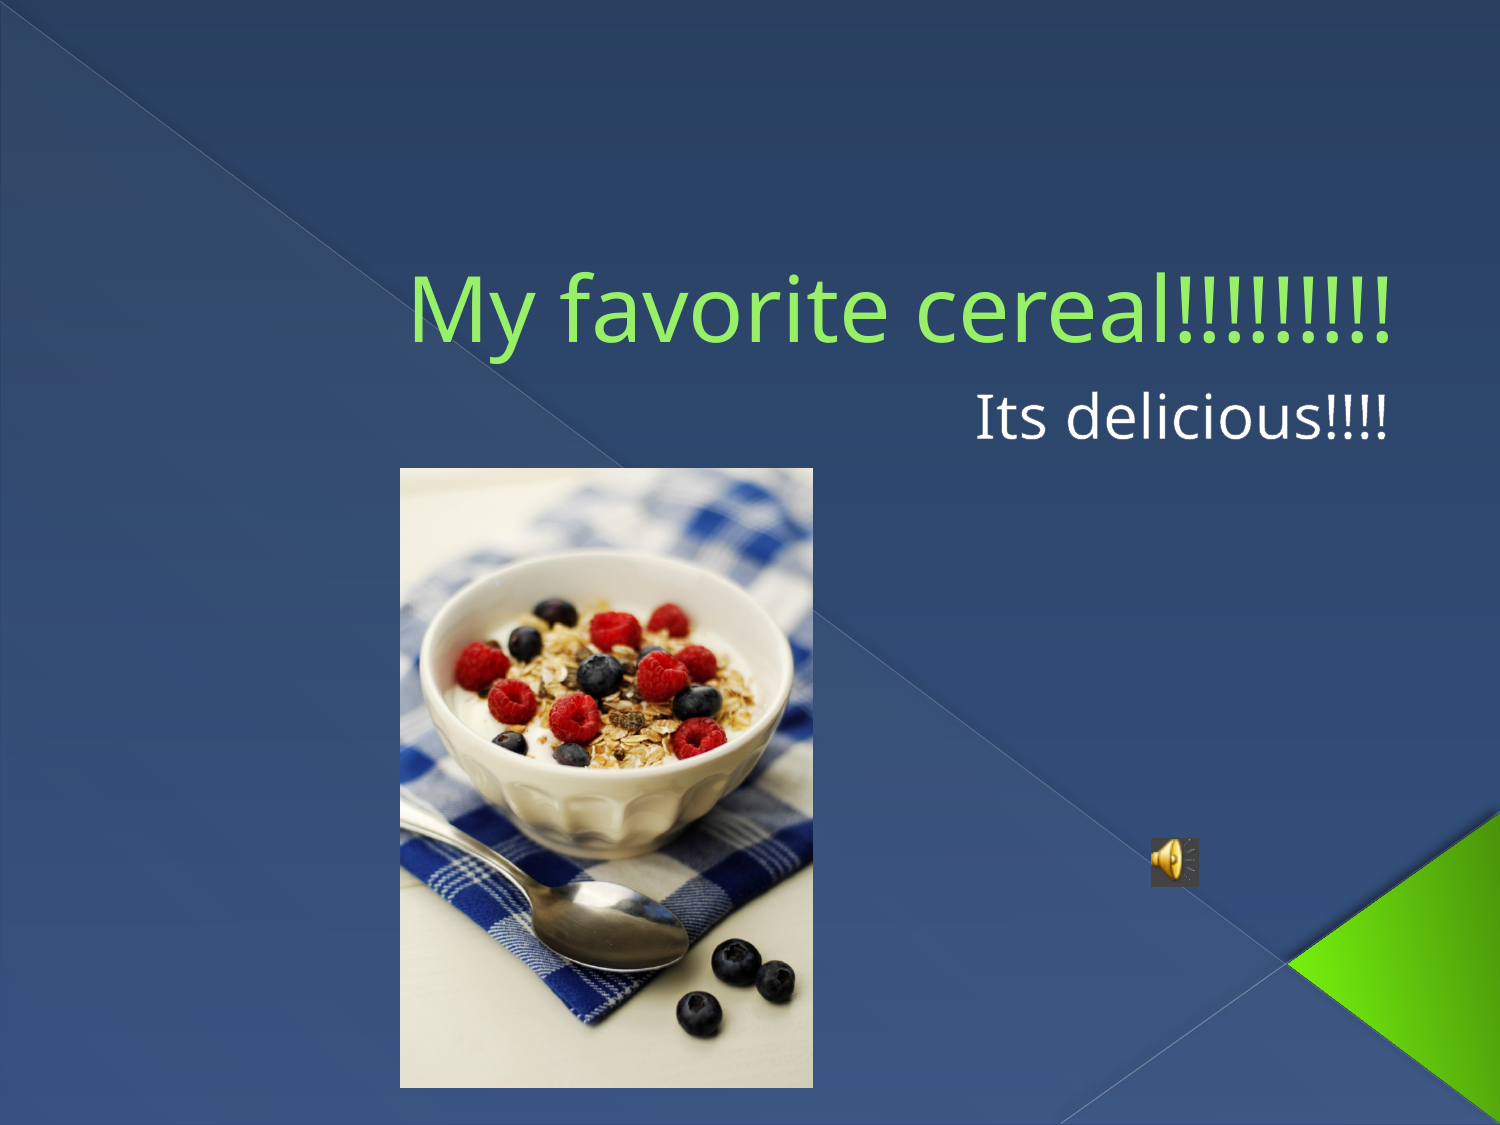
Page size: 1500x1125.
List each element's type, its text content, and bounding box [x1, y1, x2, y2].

title My favorite cereal!!!!!!!!! [88, 127, 1412, 369]
picture [1149, 837, 1201, 888]
picture [400, 468, 813, 1088]
subtitle Its delicious!!!! [88, 369, 1412, 657]
